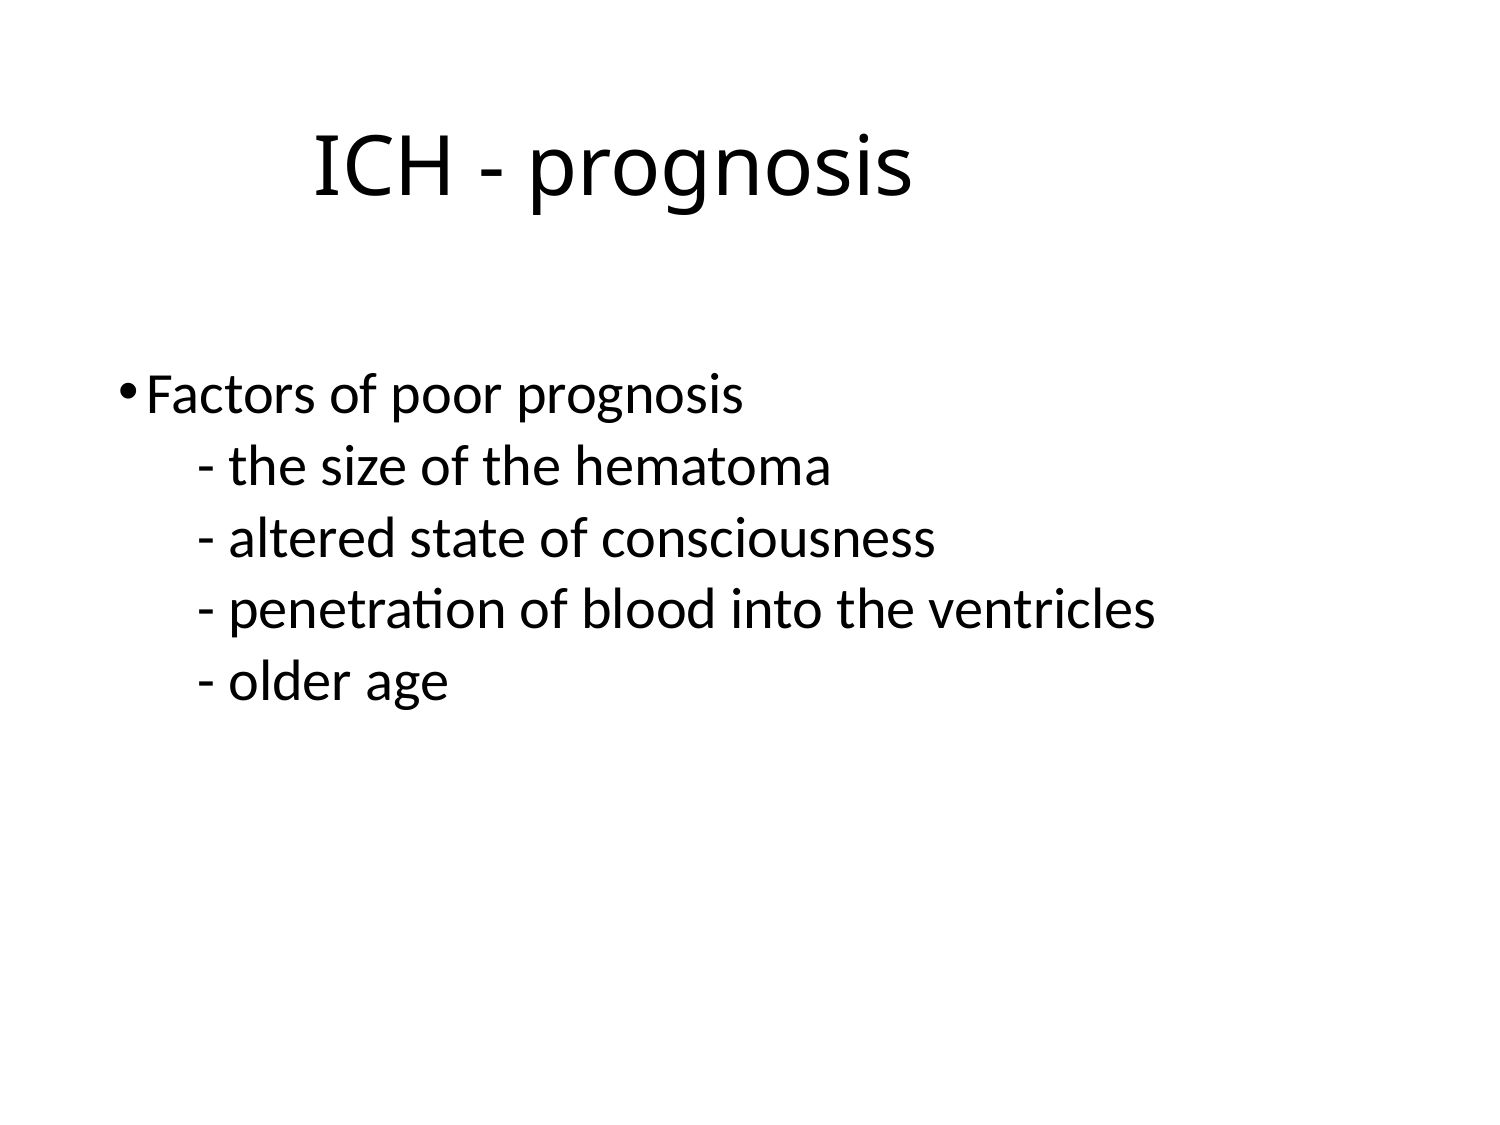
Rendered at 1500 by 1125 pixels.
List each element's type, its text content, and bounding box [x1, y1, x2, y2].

title ICH - prognosis [103, 59, 1397, 278]
list Factors of poor prognosis - the size of the hematoma - altered state of consciousness - penetration of blood into the ventricles - older age [103, 361, 1452, 905]
